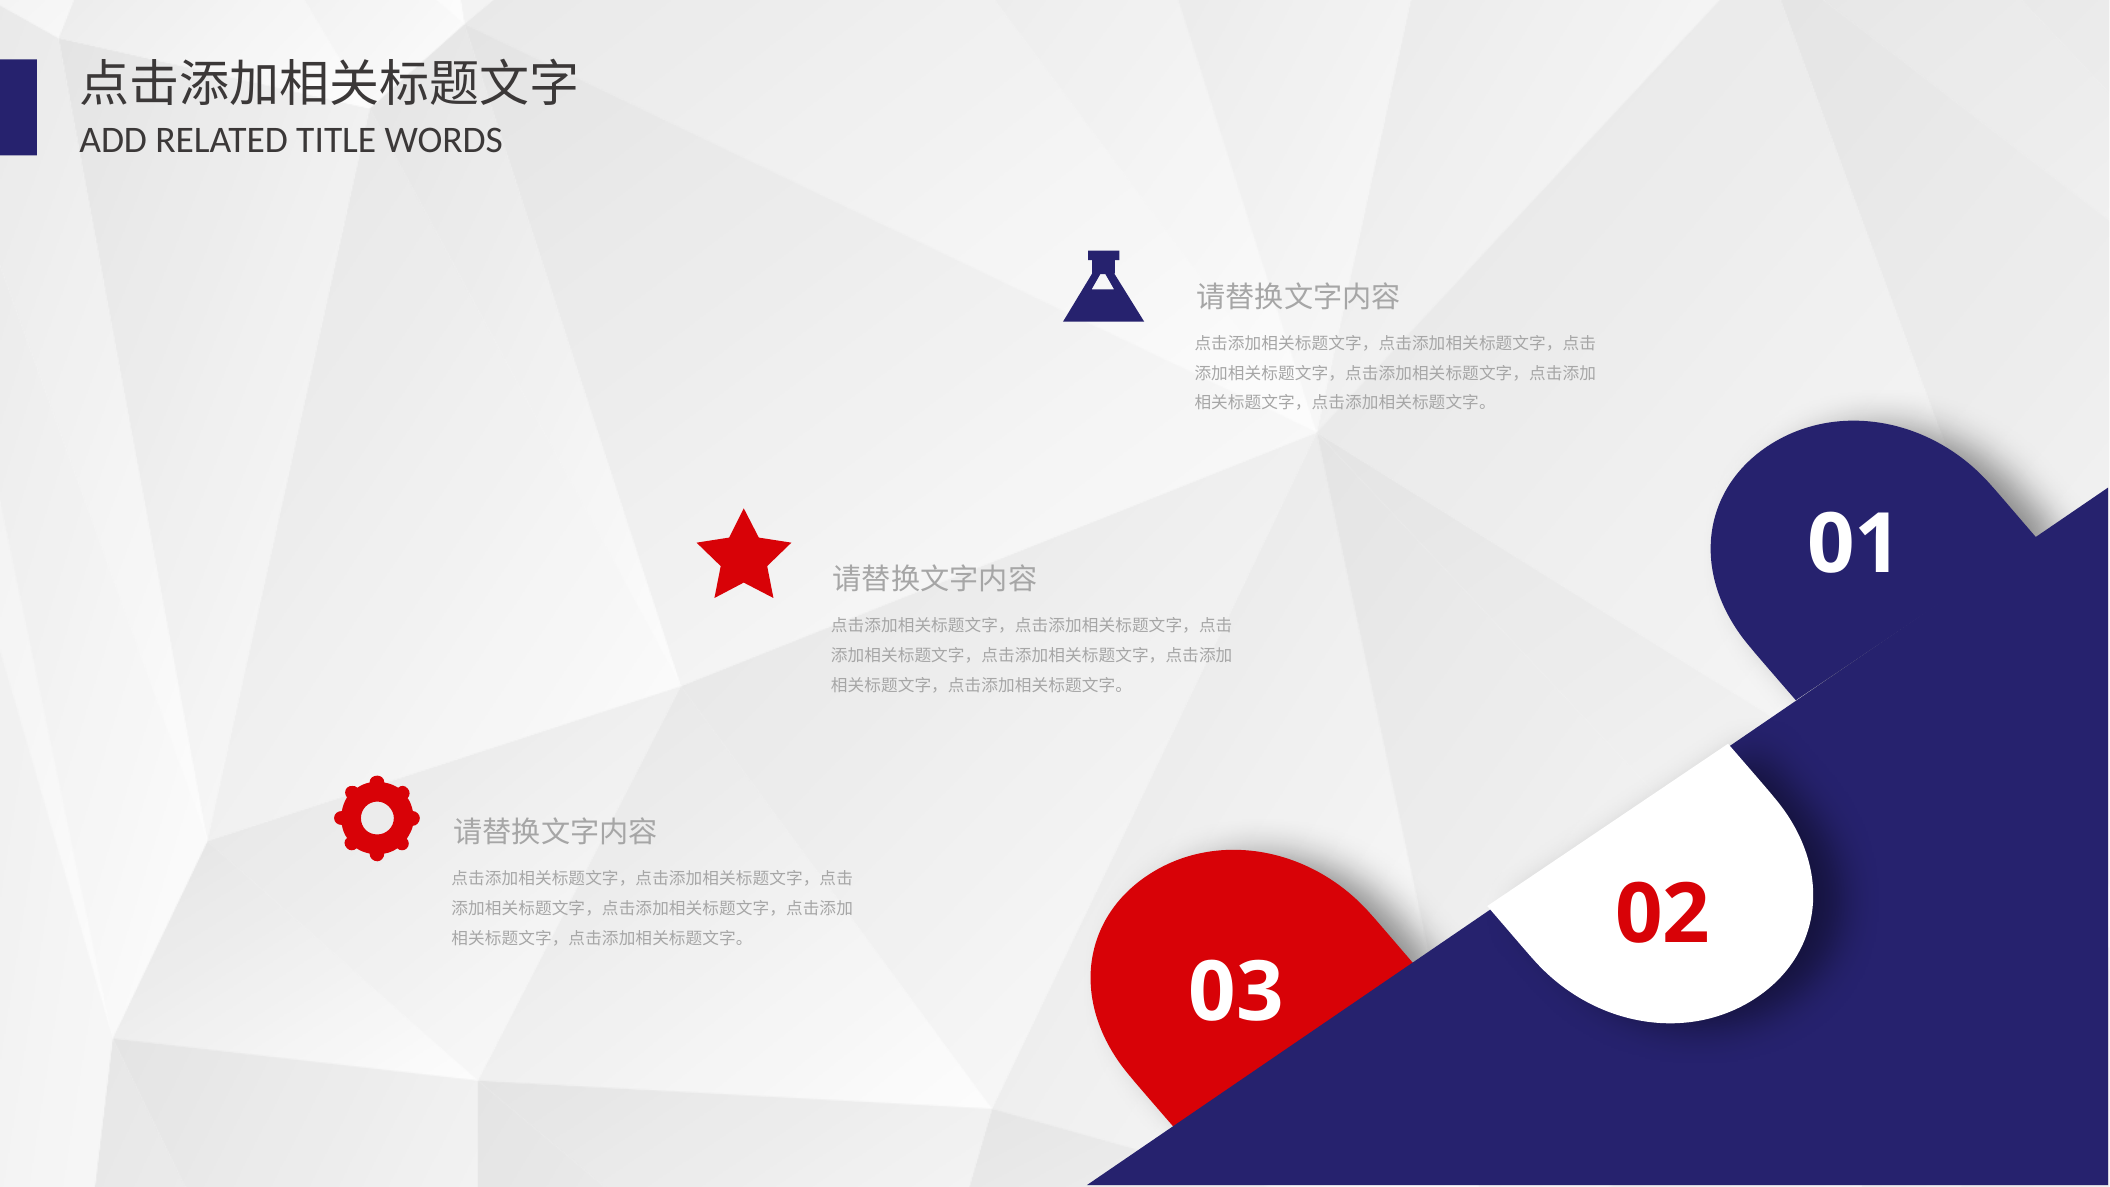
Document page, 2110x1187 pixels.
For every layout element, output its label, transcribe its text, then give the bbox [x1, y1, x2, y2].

text_box 03 [1173, 928, 1314, 1045]
text_box 点击添加相关标题文字，点击添加相关标题文字，点击添加相关标题文字，点击添加相关标题文字，点击添加相关标题文字，点击添加相关标题文字。 [816, 597, 1252, 702]
picture [0, 0, 2110, 1187]
text_box 点击添加相关标题文字，点击添加相关标题文字，点击添加相关标题文字，点击添加相关标题文字，点击添加相关标题文字，点击添加相关标题文字。 [437, 850, 873, 955]
text_box [334, 775, 420, 862]
text_box 点击添加相关标题文字 [63, 43, 596, 120]
text_box 02 [1599, 851, 1741, 968]
text_box 请替换文字内容 [816, 545, 1216, 604]
text_box [696, 508, 792, 598]
text_box ADD RELATED TITLE WORDS [63, 107, 520, 169]
text_box 请替换文字内容 [437, 798, 837, 857]
text_box 点击添加相关标题文字，点击添加相关标题文字，点击添加相关标题文字，点击添加相关标题文字，点击添加相关标题文字，点击添加相关标题文字。 [1180, 315, 1616, 420]
text_box [1710, 420, 2035, 700]
text_box 01 [1791, 481, 1933, 597]
text_box [1062, 250, 1145, 322]
text_box [1487, 743, 1814, 1024]
text_box [1090, 849, 1413, 1126]
text_box [1086, 487, 2109, 1186]
text_box 请替换文字内容 [1180, 262, 1580, 321]
